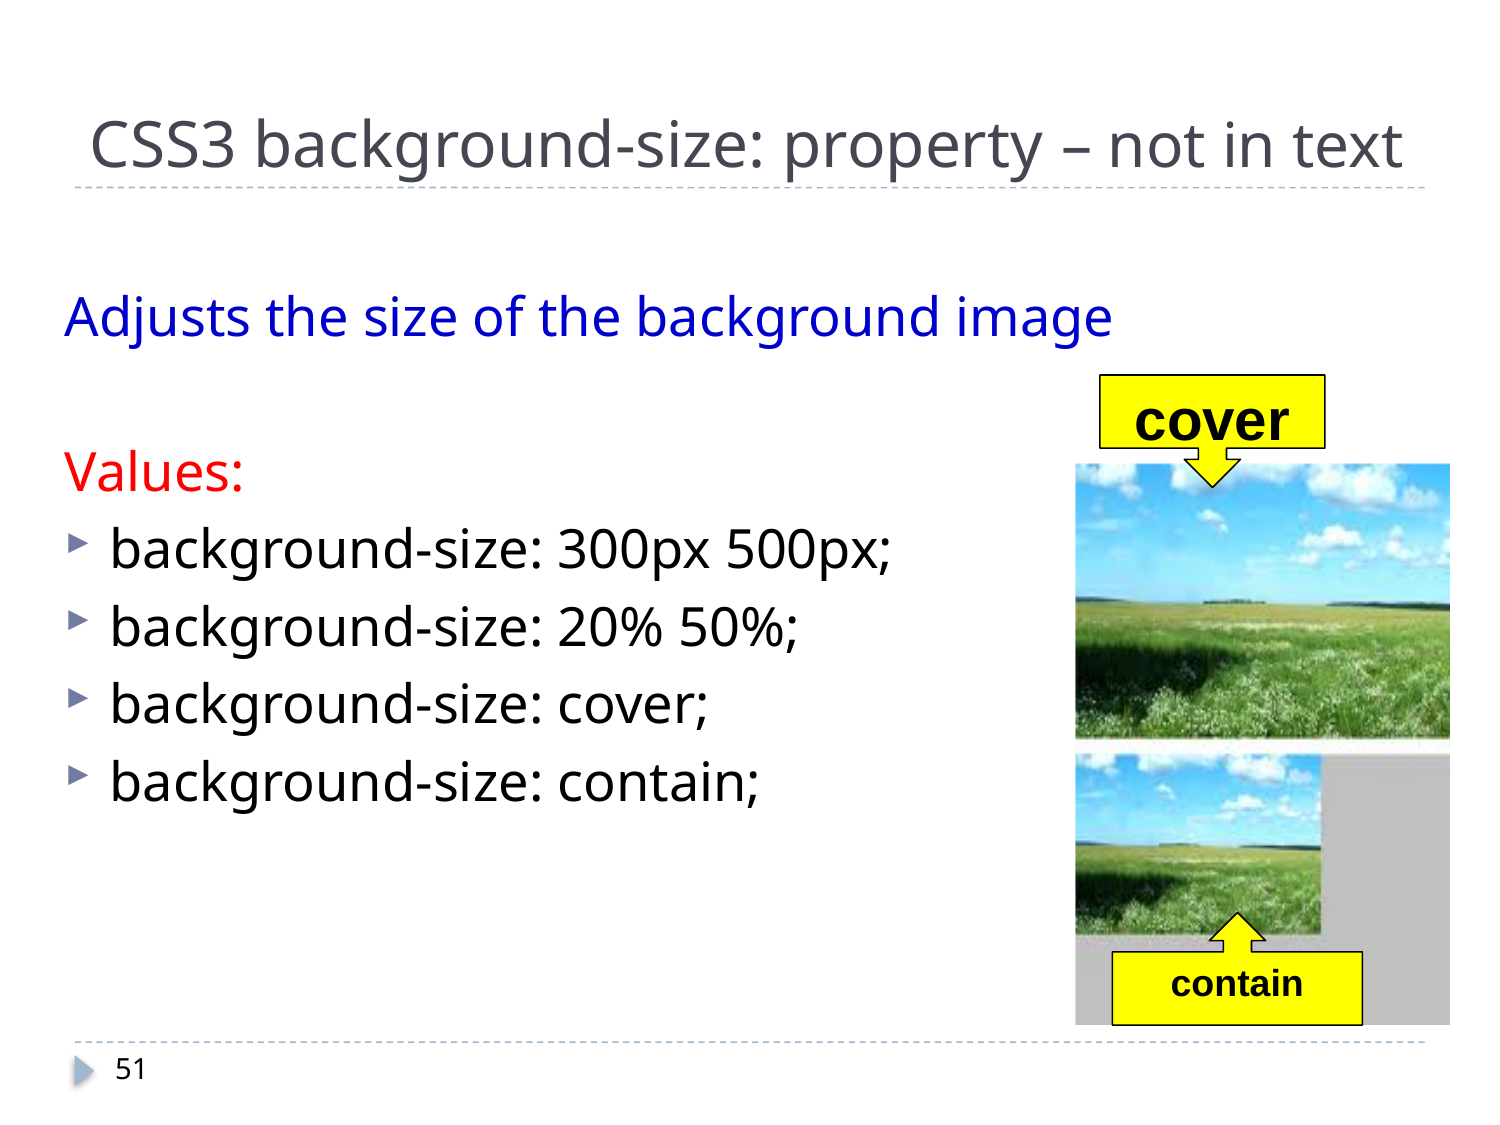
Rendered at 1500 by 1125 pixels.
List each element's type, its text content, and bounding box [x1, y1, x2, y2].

list Adjusts the size of the background image Values: background-size: 300px 500px; background-size: 20% 50%; background-size: cover; background-size: contain; [50, 275, 1463, 913]
slide_number 51 [100, 1042, 426, 1103]
text_box cover [1099, 375, 1325, 462]
picture [1074, 462, 1451, 1026]
title CSS3 background-size: property – not in text [75, 24, 1425, 188]
